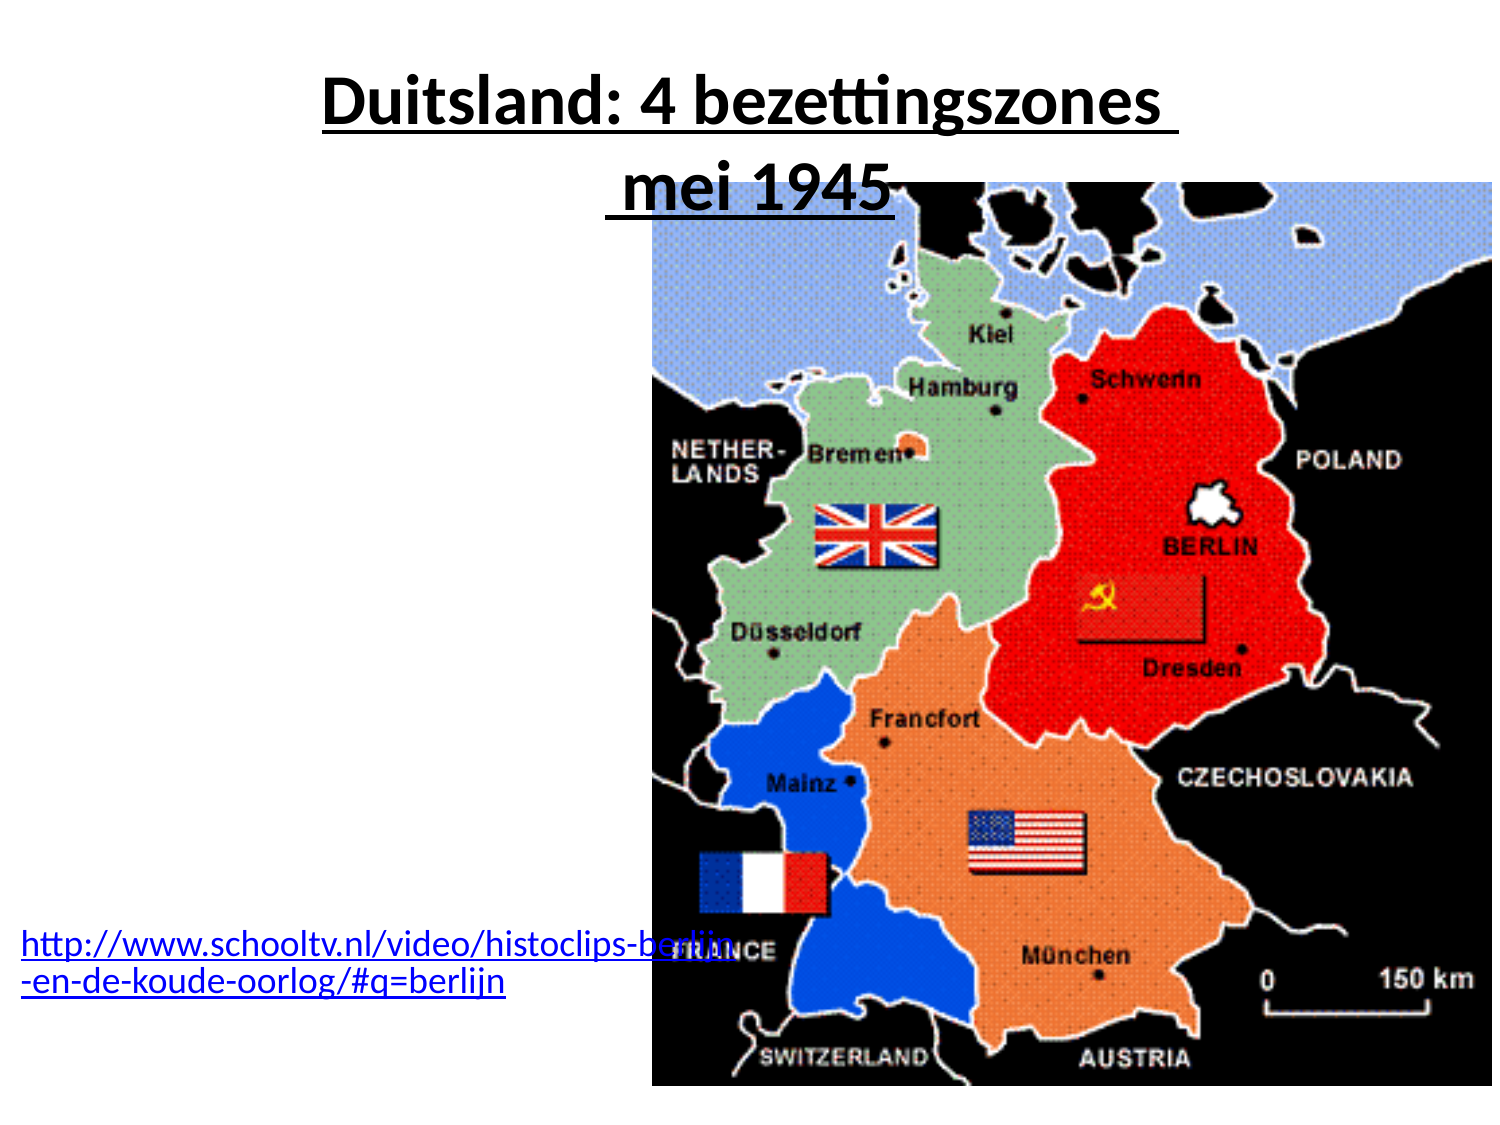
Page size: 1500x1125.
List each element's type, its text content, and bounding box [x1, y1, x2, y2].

title Duitsland: 4 bezettingszones mei 1945 [75, 45, 1425, 233]
text_box http://www.schooltv.nl/video/histoclips-berlijn-en-de-koude-oorlog/#q=berlijn [5, 911, 647, 972]
picture [652, 181, 1492, 1086]
